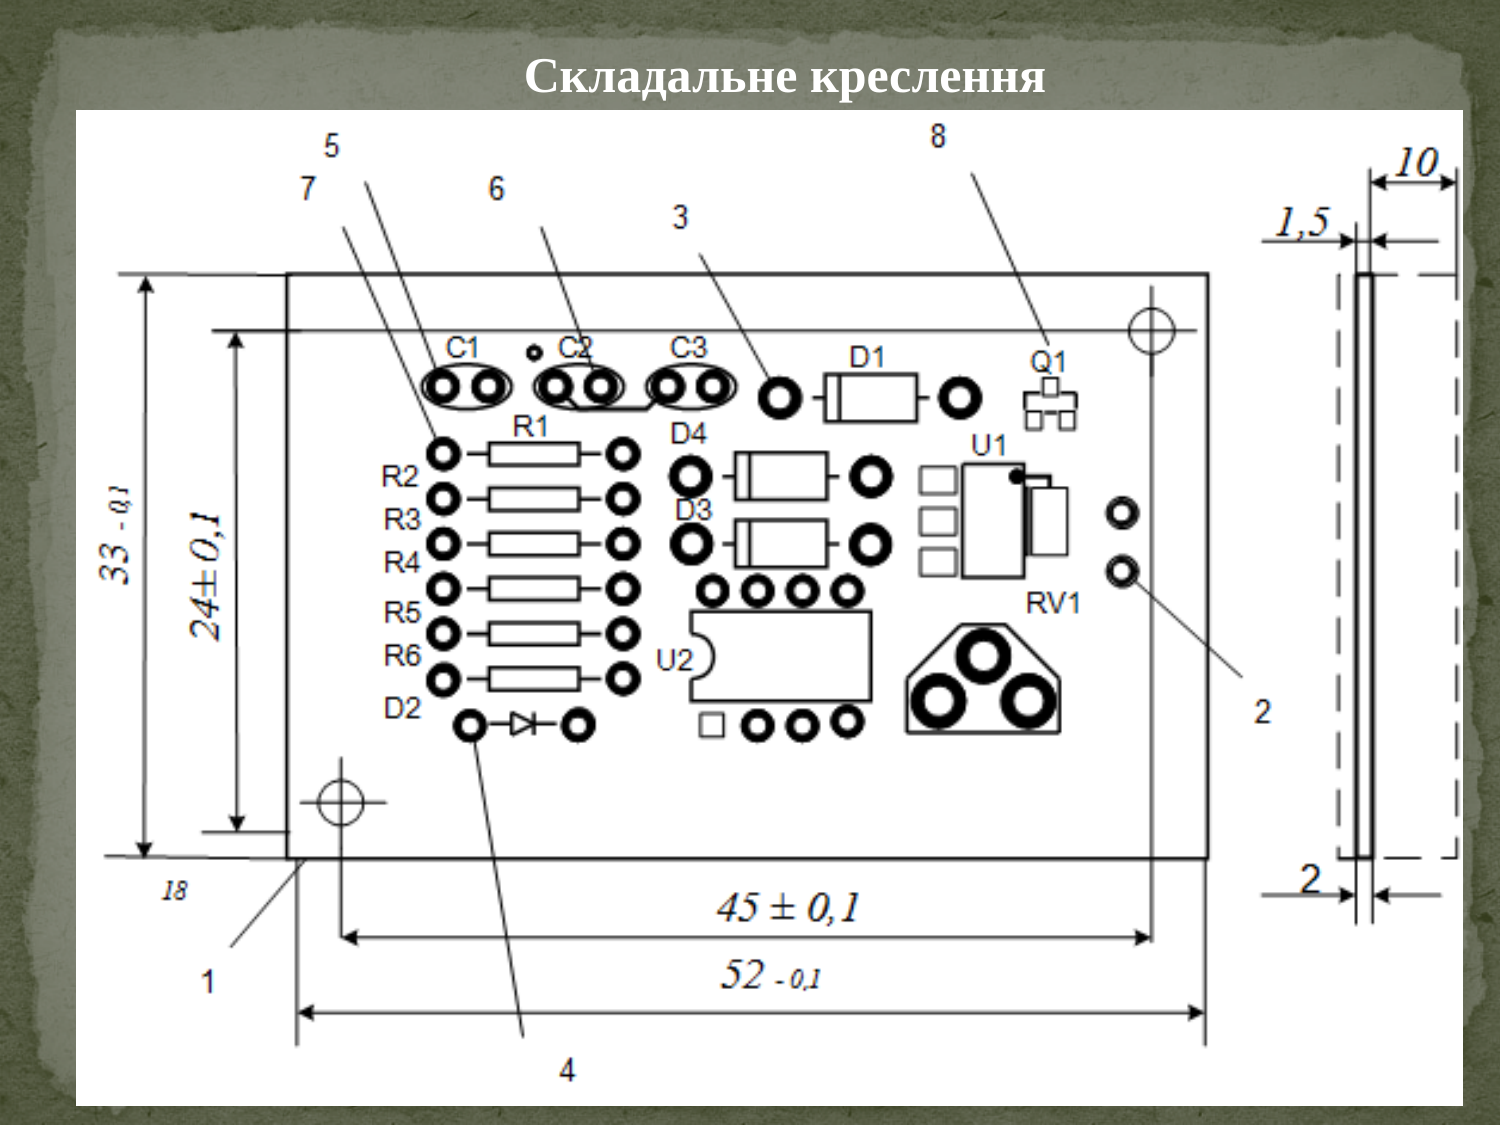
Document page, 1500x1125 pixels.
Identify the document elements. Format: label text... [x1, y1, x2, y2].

text_box Складальне креслення [234, 35, 1336, 99]
picture [76, 110, 1463, 1106]
